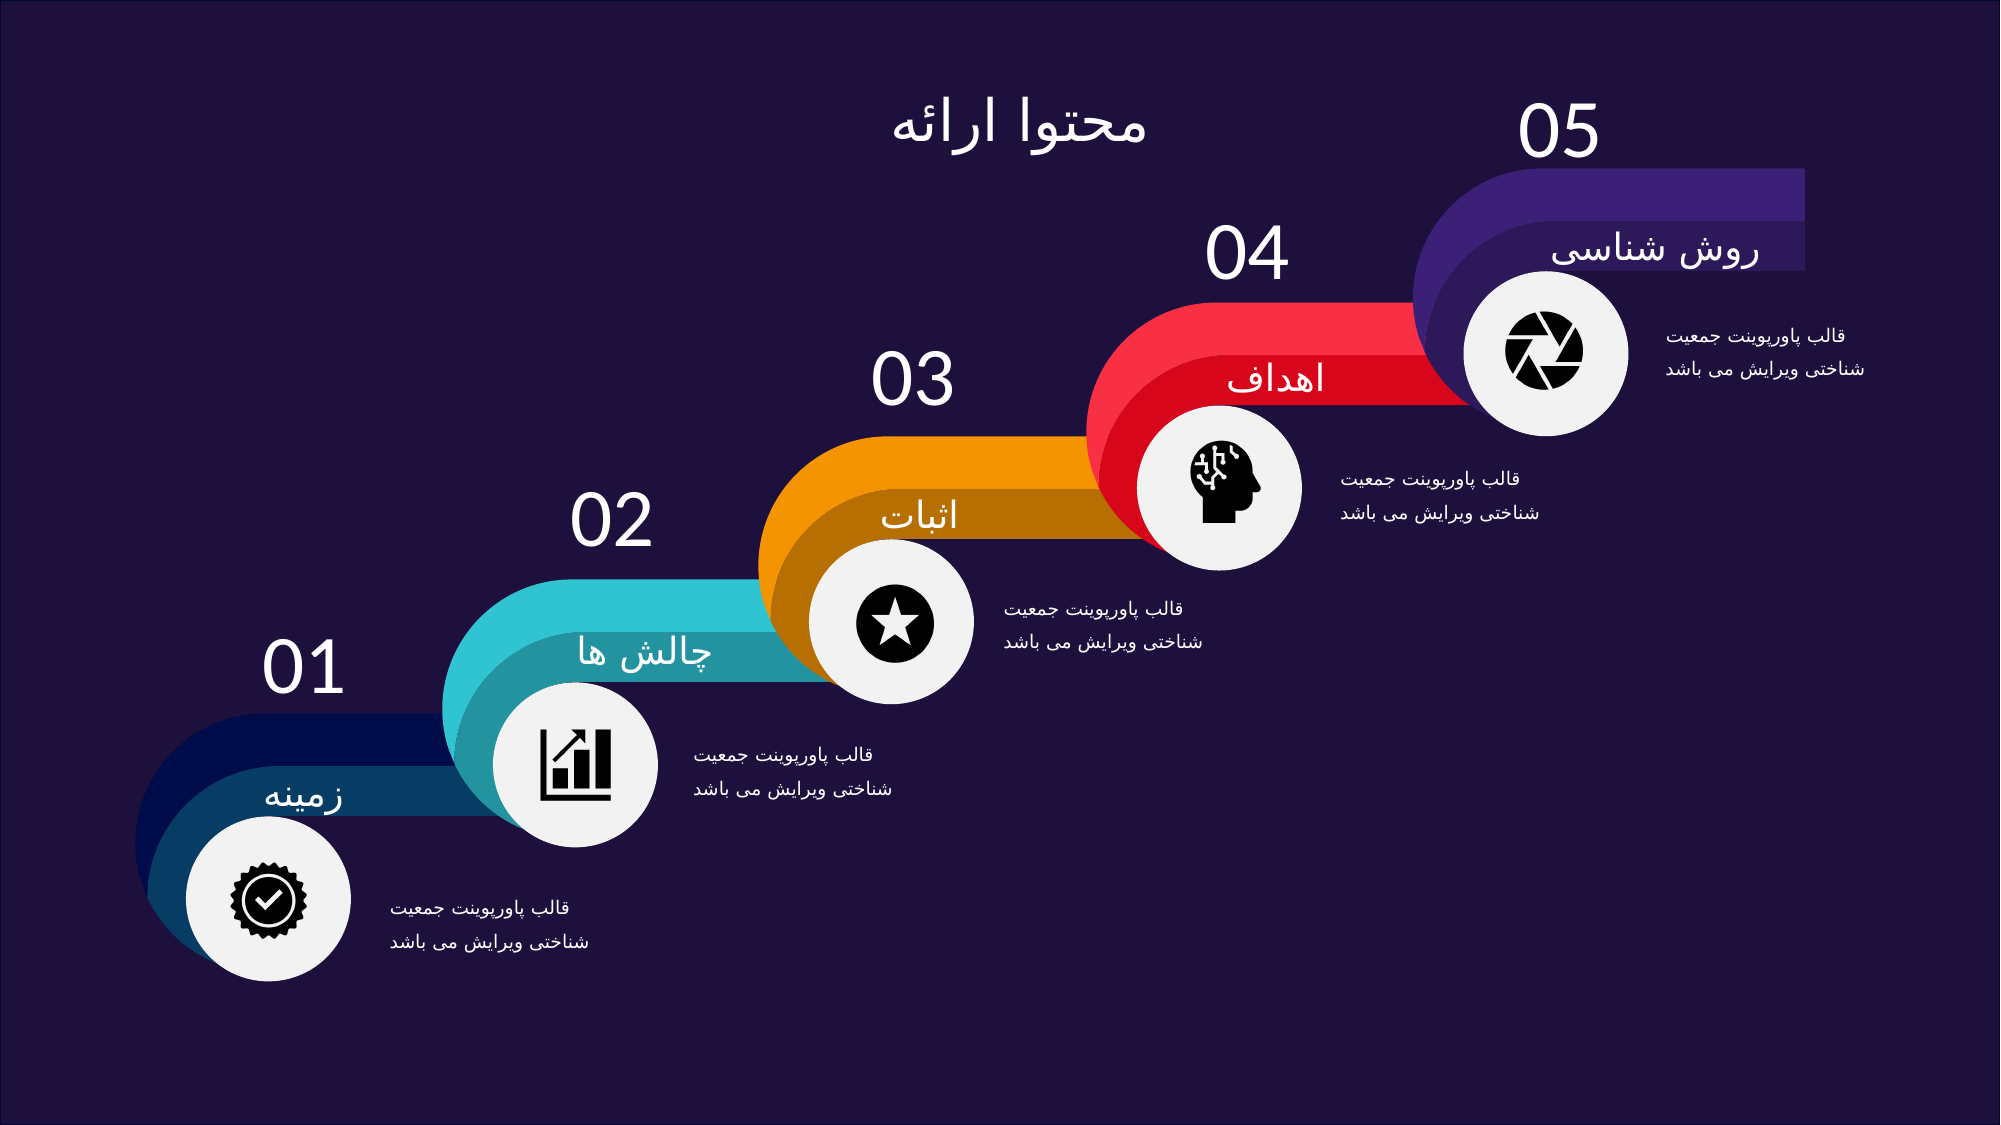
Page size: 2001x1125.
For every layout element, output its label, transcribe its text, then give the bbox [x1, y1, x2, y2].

text_box قالب پاورپوینت جمعیت شناختی ویرایش می باشد [1479, 448, 1595, 531]
text_box قالب پاورپوینت جمعیت شناختی ویرایش می باشد [528, 877, 645, 960]
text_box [135, 713, 528, 982]
picture [526, 716, 624, 814]
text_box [758, 436, 1151, 705]
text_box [1412, 168, 1805, 437]
picture [219, 851, 318, 950]
picture [1494, 301, 1593, 400]
text_box محتوا ارائه [129, 76, 1165, 161]
text_box 04 [1191, 188, 1374, 302]
picture [846, 574, 944, 673]
text_box 03 [856, 314, 1040, 430]
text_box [442, 579, 835, 848]
text_box 02 [555, 455, 739, 571]
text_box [1086, 302, 1479, 571]
text_box قالب پاورپوینت جمعیت شناختی ویرایش می باشد [1805, 304, 1921, 387]
text_box قالب پاورپوینت جمعیت شناختی ویرایش می باشد [835, 724, 948, 807]
text_box قالب پاورپوینت جمعیت شناختی ویرایش می باشد [1151, 577, 1259, 660]
text_box 01 [247, 602, 431, 713]
picture [1176, 433, 1275, 531]
text_box 05 [1503, 66, 1687, 168]
text_box [0, 0, 2000, 1125]
